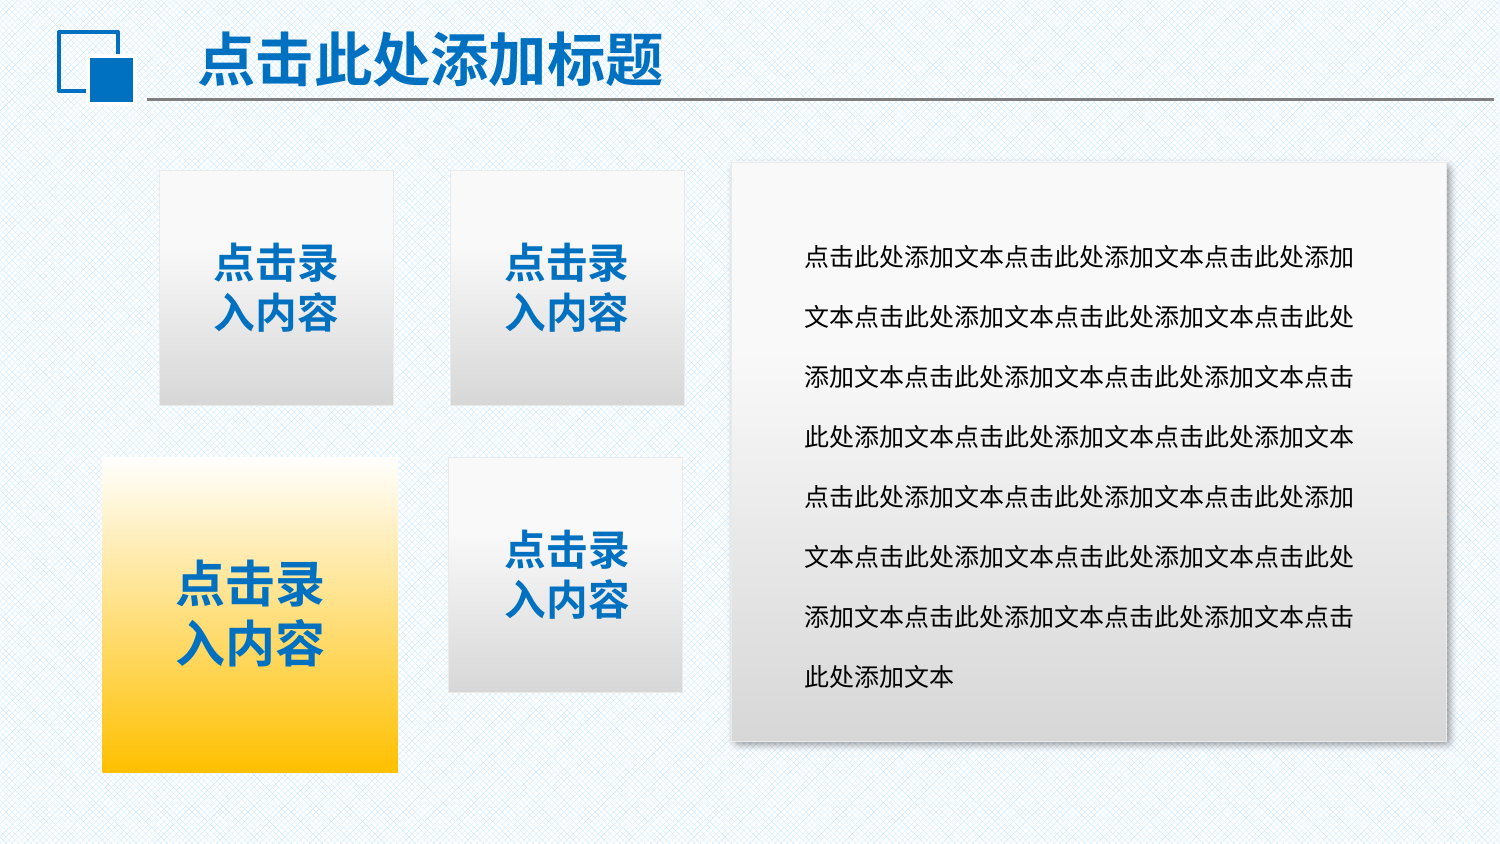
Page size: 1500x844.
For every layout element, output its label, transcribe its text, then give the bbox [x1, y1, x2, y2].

text_box [57, 30, 120, 93]
text_box [86, 54, 137, 106]
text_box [159, 169, 394, 406]
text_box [449, 169, 685, 406]
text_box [102, 456, 399, 773]
text_box 点击此处添加文本点击此处添加文本点击此处添加文本点击此处添加文本点击此处添加文本点击此处添加文本点击此处添加文本点击此处添加文本点击此处添加文本点击此处添加文本点击此处添加文本点击此处添加文本点击此处添加文本点击此处添加文本点击此处添加文本点击此处添加文本点击此处添加文本点击此处添加文本点击此处添加文本点击此处添加文本 [730, 161, 1447, 741]
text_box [447, 456, 683, 693]
text_box 点击此处添加标题 [183, 15, 1500, 109]
